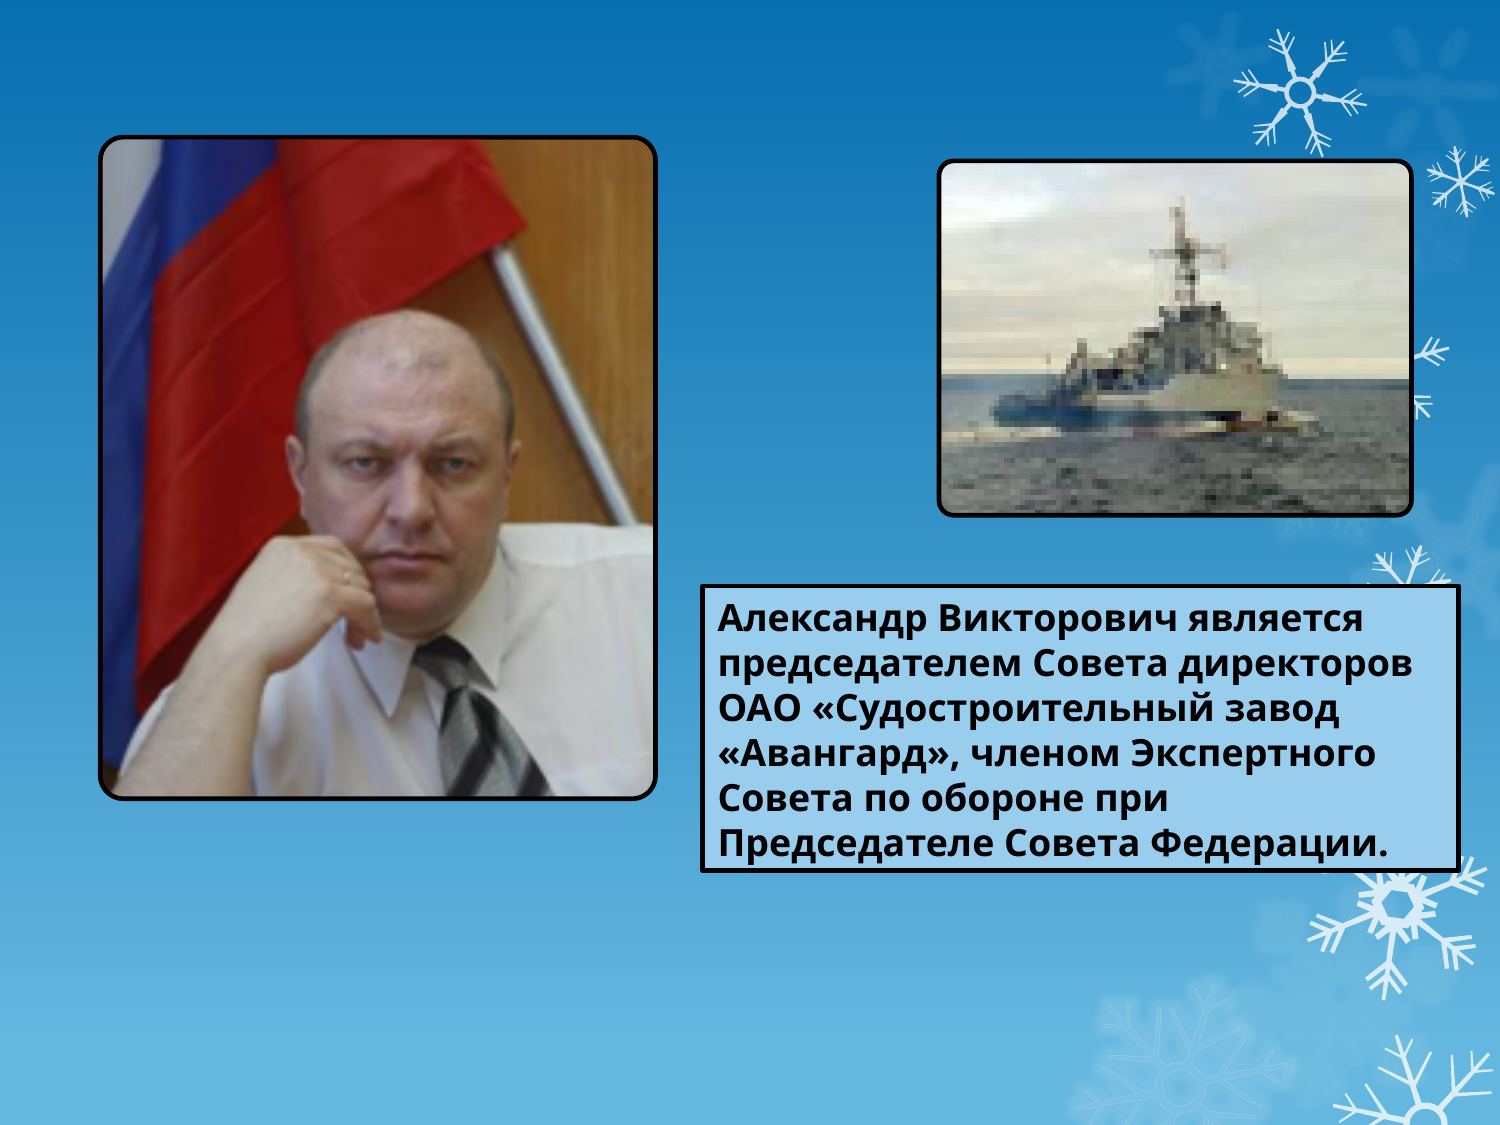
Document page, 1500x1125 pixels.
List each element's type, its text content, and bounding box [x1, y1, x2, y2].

text_box Александр Викторович является председателем Совета директоров ОАО «Судостроительный завод «Авангард», членом Экспертного Совета по обороне при Председателе Совета Федерации. [702, 586, 1459, 871]
picture [938, 160, 1412, 516]
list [99, 136, 656, 800]
